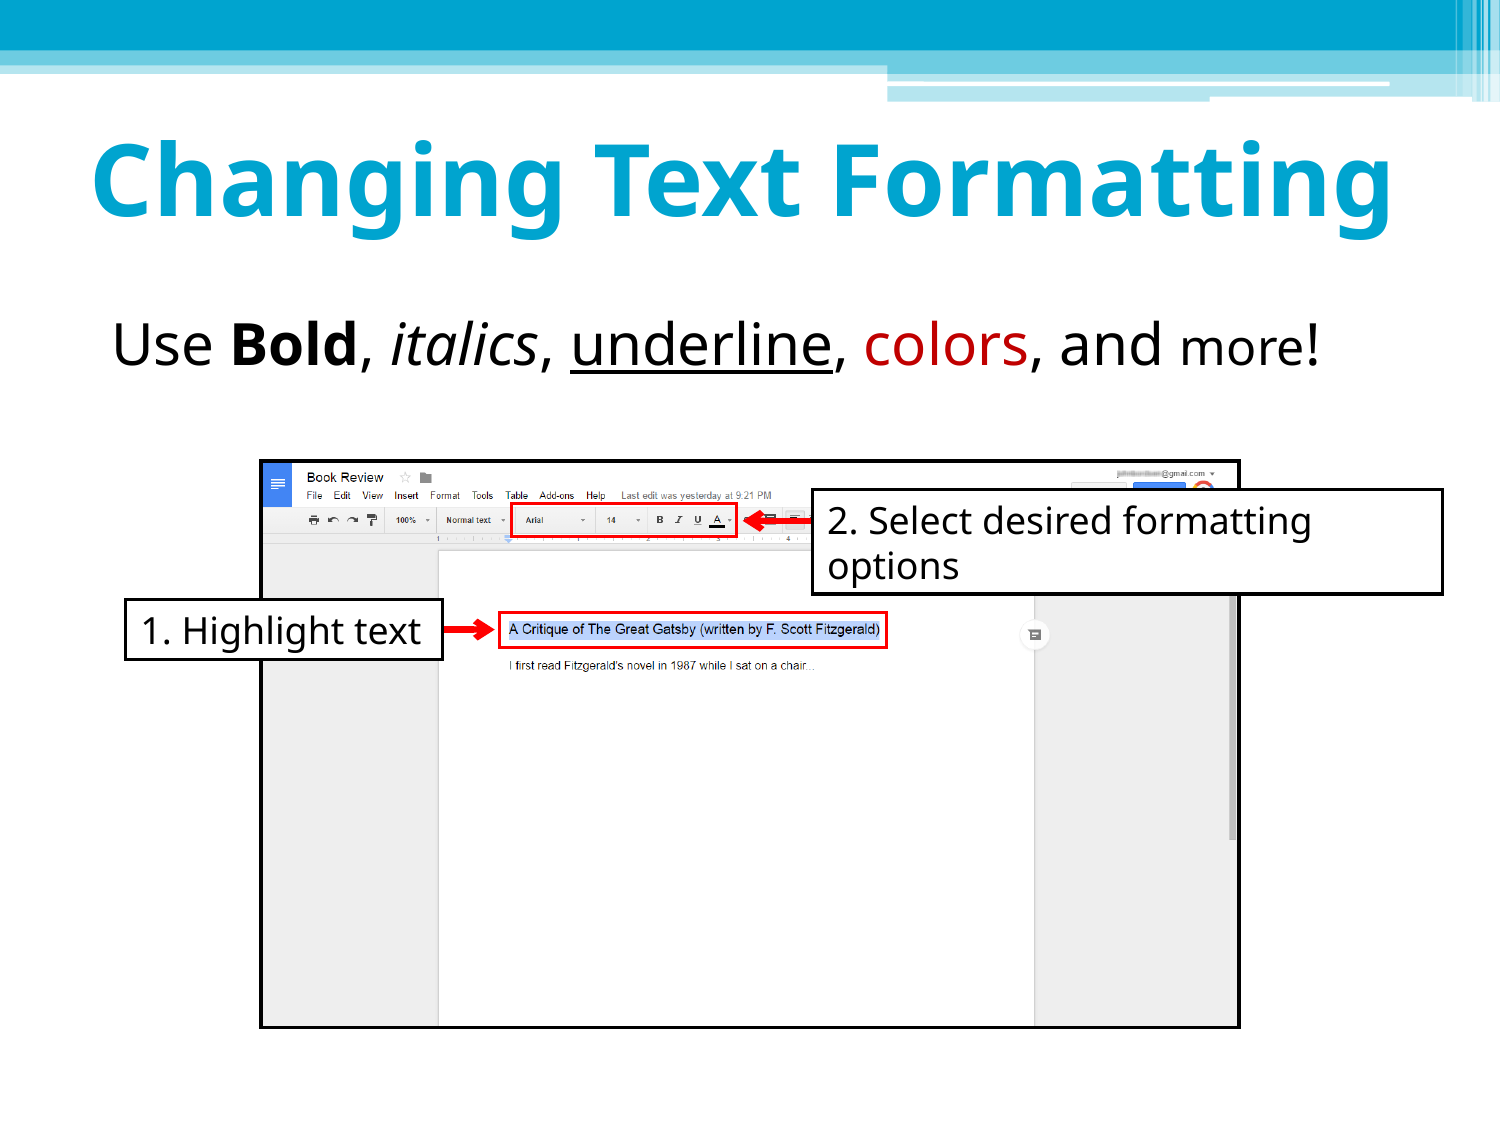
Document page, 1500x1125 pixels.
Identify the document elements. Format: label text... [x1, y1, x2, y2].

picture [262, 462, 1238, 1026]
text_box 1. Highlight text [125, 599, 262, 660]
title Changing Text Formatting [75, 90, 1418, 263]
text_box 2. Select desired formatting options [1238, 489, 1443, 595]
list Use Bold, italics, underline, colors, and more! [75, 299, 1418, 925]
